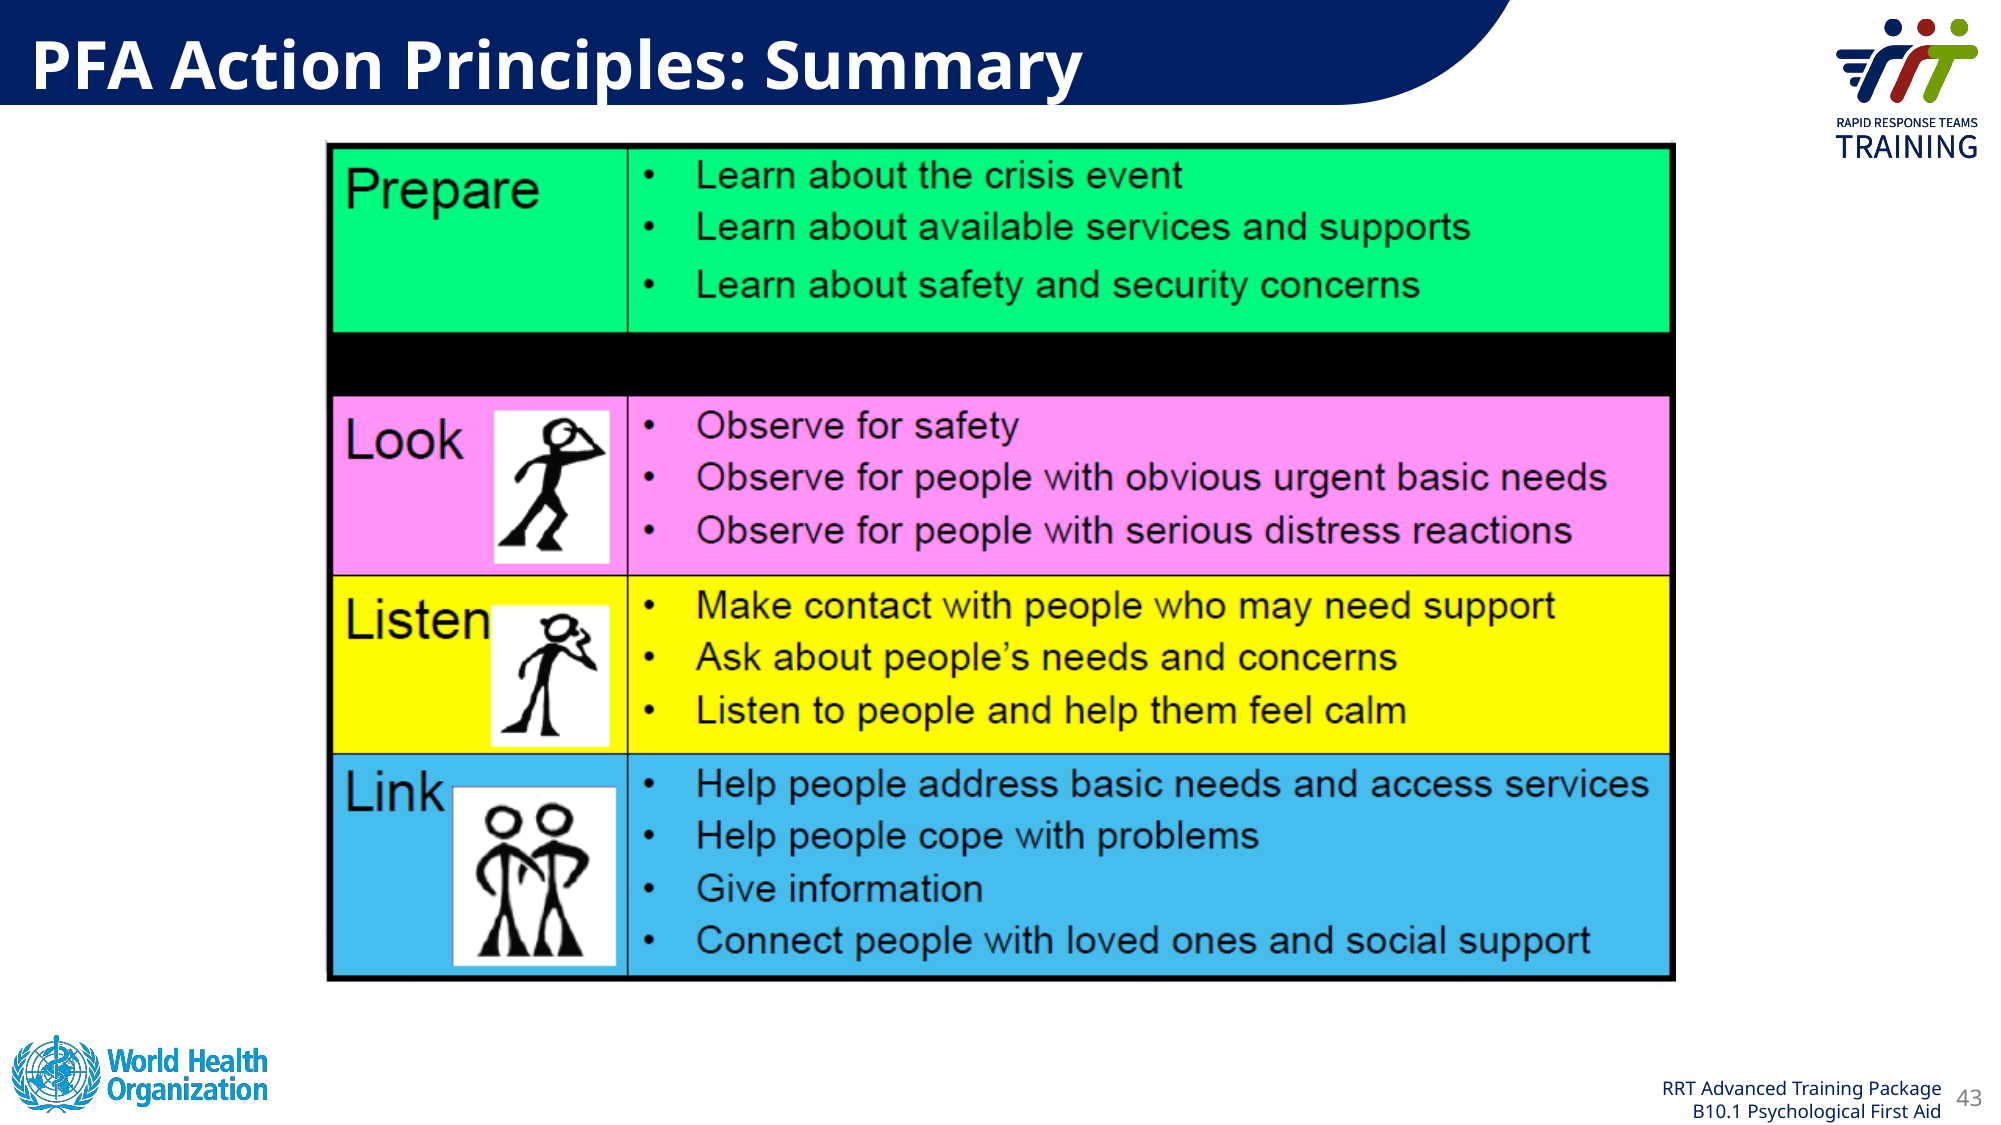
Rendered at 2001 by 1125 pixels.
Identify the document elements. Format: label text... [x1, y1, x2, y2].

picture [0, 0, 1533, 105]
picture [24, 1054, 36, 1087]
picture [40, 1062, 47, 1070]
picture [34, 1054, 43, 1078]
picture [50, 1108, 62, 1113]
picture [30, 1083, 37, 1091]
picture [12, 1035, 54, 1068]
text_box PFA Action Principles: Summary [22, 15, 1490, 122]
picture [12, 1083, 48, 1113]
picture [323, 140, 1676, 985]
picture [46, 1056, 54, 1062]
picture [36, 1088, 78, 1105]
picture [71, 1053, 90, 1091]
picture [22, 1062, 26, 1077]
picture [59, 1035, 267, 1113]
picture [1835, 19, 1978, 167]
